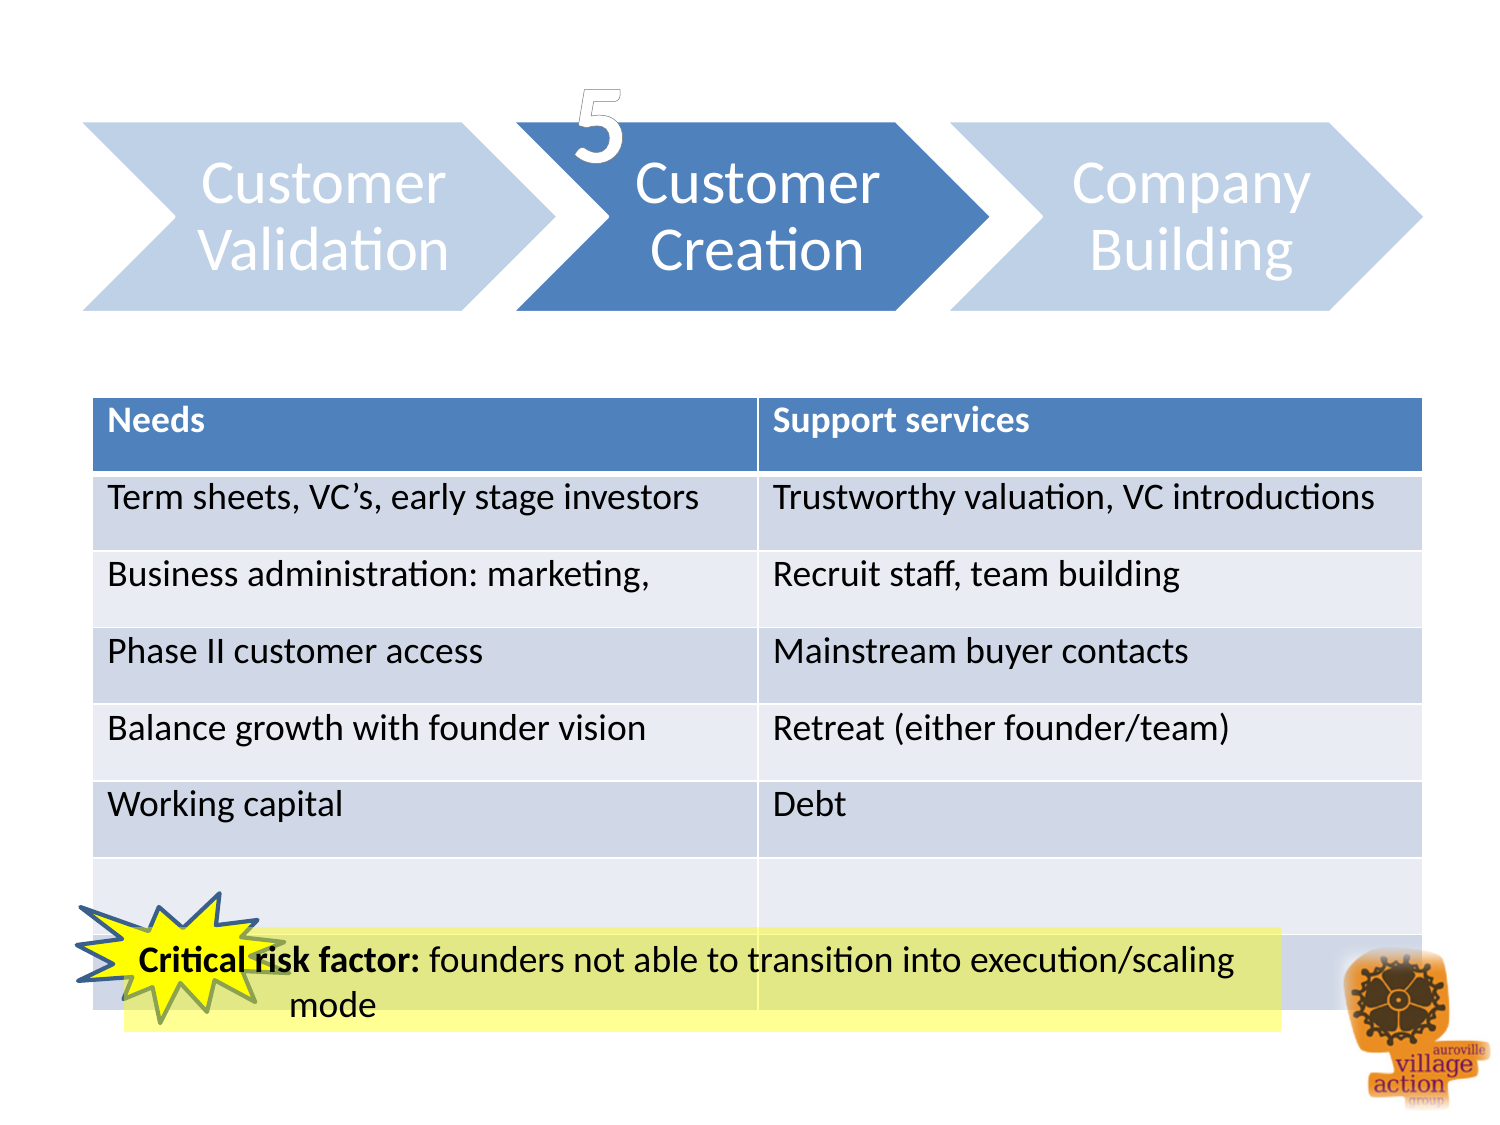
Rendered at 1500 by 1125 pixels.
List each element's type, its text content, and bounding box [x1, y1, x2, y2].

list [76, 42, 1427, 391]
table_cell Business administration: marketing, [93, 552, 757, 627]
table_cell Retreat (either founder/team) [759, 705, 1422, 780]
table_cell [93, 859, 757, 927]
table_cell [1282, 935, 1422, 1010]
table_cell [93, 921, 110, 934]
table_cell Debt [759, 782, 1422, 857]
text_box Critical risk factor: founders not able to transition into execution/scaling mode [123, 927, 1282, 1032]
picture [1328, 940, 1500, 1118]
table_cell Working capital [93, 782, 757, 857]
table_cell Term sheets, VC’s, early stage investors [93, 477, 757, 550]
text_box [148, 891, 260, 927]
table_cell Recruit staff, team building [759, 552, 1422, 627]
table_cell [93, 980, 123, 1010]
table_cell [93, 957, 106, 970]
table_header Support services [759, 399, 1422, 471]
table_cell Balance growth with founder vision [93, 705, 757, 780]
table_cell [759, 859, 1422, 934]
table_cell [93, 935, 114, 940]
table_cell Trustworthy valuation, VC introductions [759, 477, 1422, 550]
text_box [74, 904, 144, 983]
table_cell Phase II customer access [93, 628, 757, 703]
table_header Needs [93, 399, 757, 471]
table_cell Mainstream buyer contacts [759, 628, 1422, 703]
